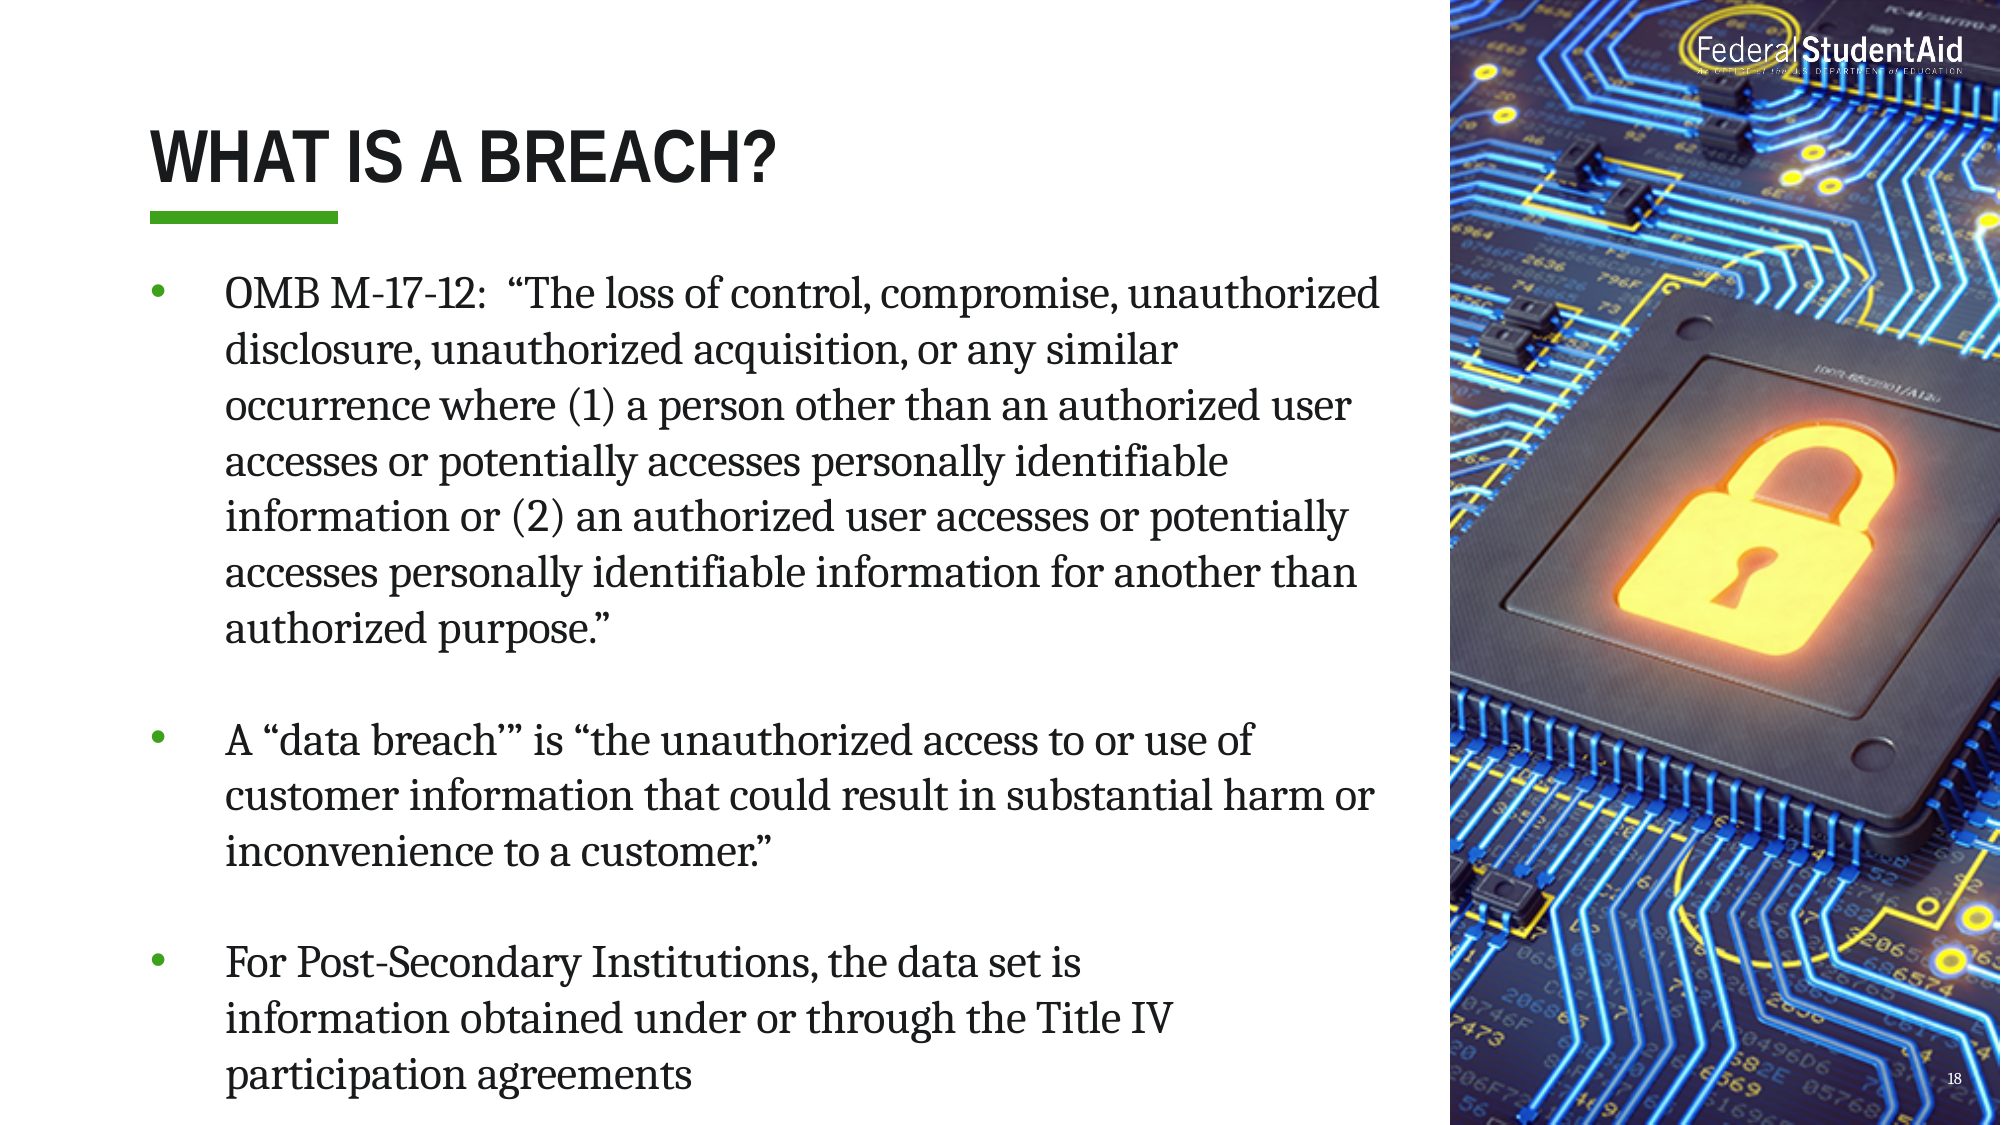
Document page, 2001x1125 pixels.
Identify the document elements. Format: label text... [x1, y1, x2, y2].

picture [1450, 0, 2000, 1125]
list OMB M-17-12: “The loss of control, compromise, unauthorized disclosure, unauthorized acquisition, or any similar occurrence where (1) a person other than an authorized user accesses or potentially accesses personally identifiable information or (2) an authorized user accesses or potentially accesses personally identifiable information for another than authorized purpose.” A “data breach’” is “the unauthorized access to or use of customer information that could result in substantial harm or inconvenience to a customer.” For Post-Secondary Institutions, the data set is information obtained under or through the Title IV participation agreements [150, 262, 1385, 1100]
title What is a breach? [150, 48, 1450, 199]
